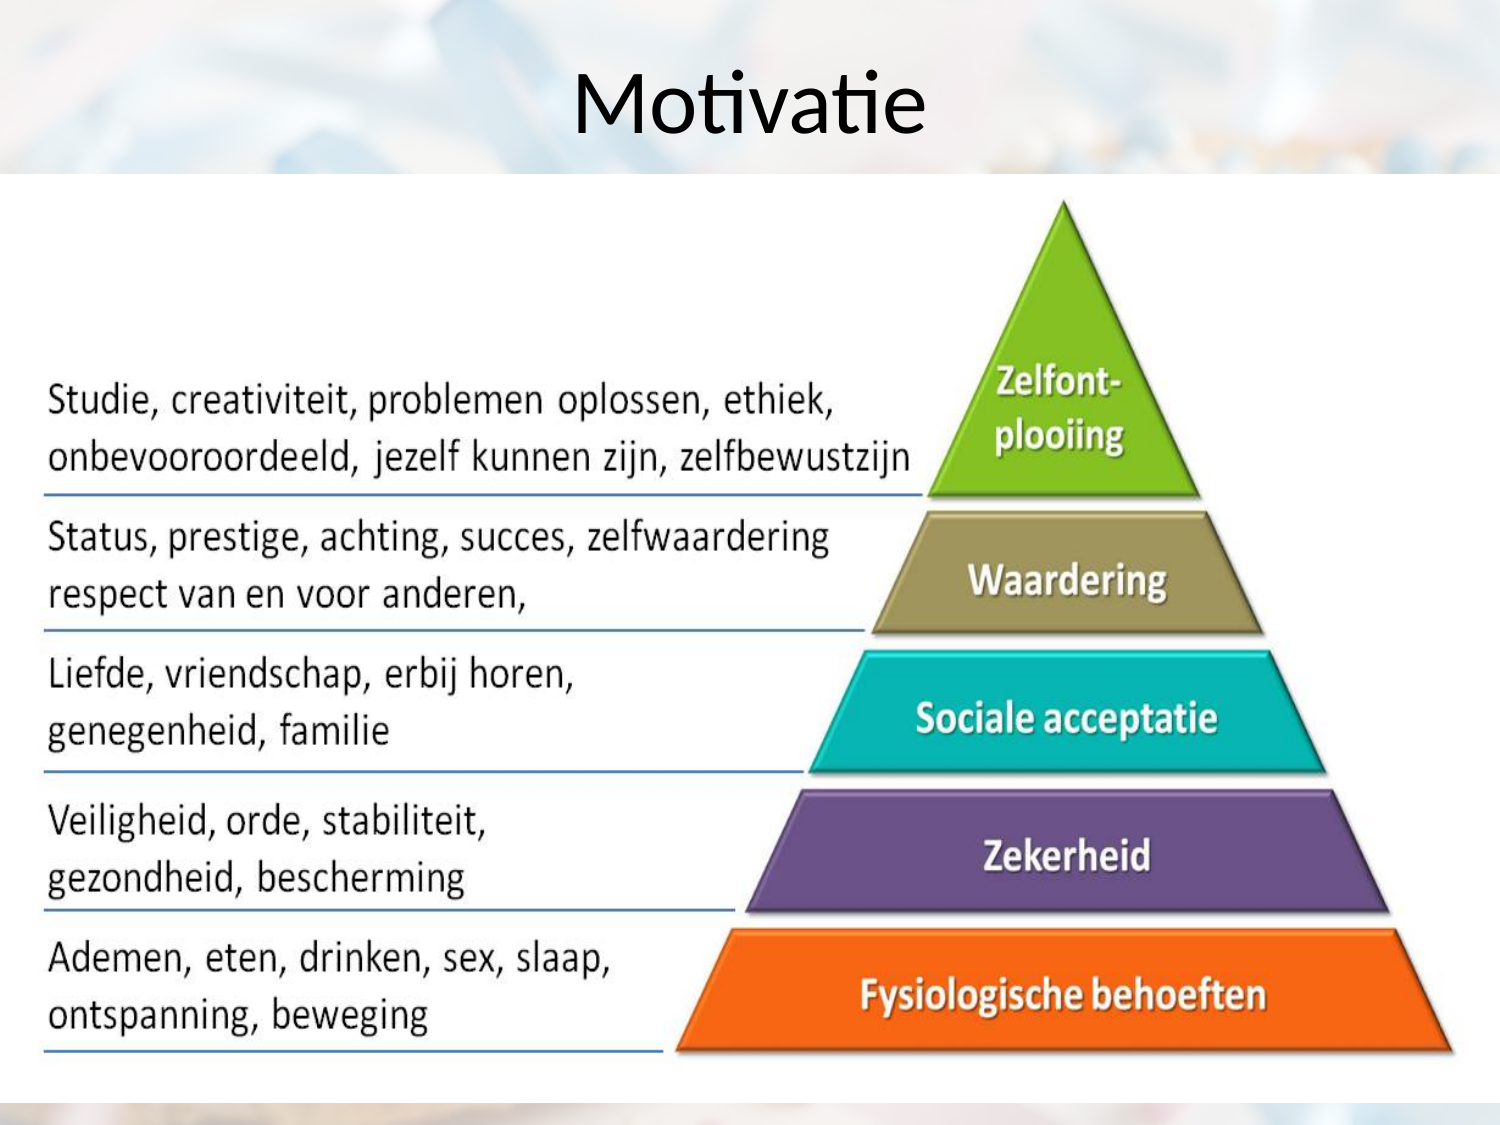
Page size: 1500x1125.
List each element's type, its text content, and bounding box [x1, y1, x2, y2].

title Motivatie [75, 19, 1425, 172]
picture [0, 173, 1500, 1103]
